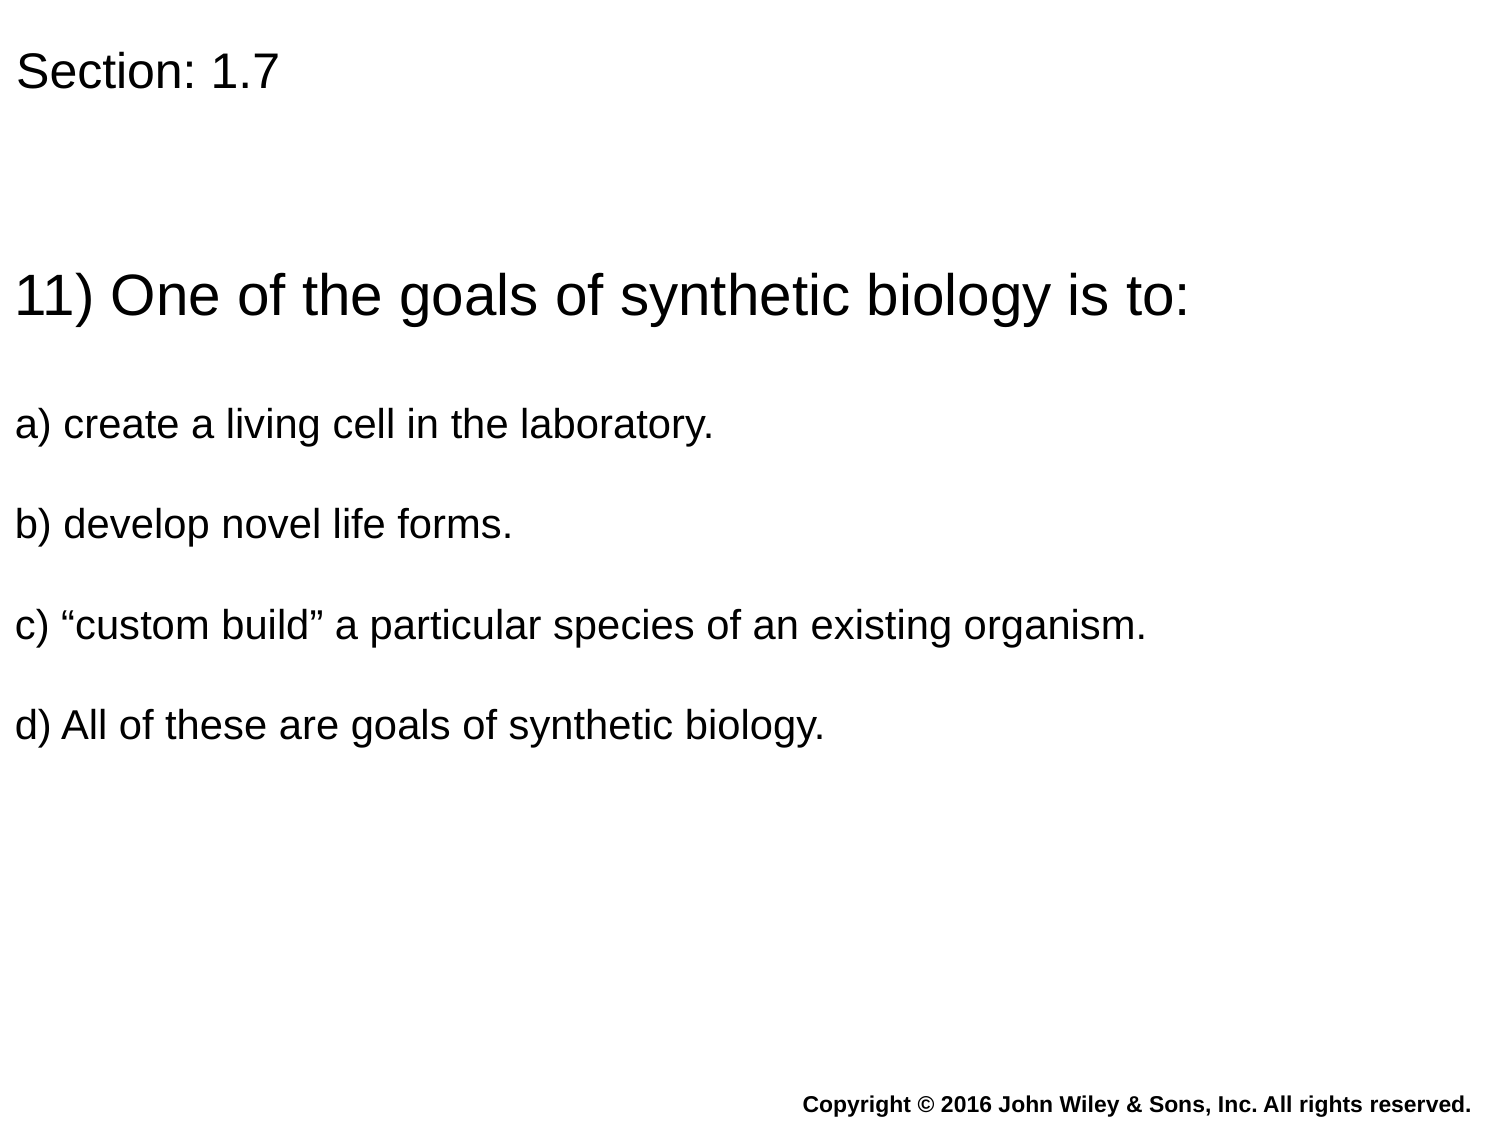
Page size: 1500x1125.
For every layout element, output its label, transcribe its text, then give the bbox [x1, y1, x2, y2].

text_box 11) One of the goals of synthetic biology is to: a) create a living cell in the laboratory. b) develop novel life forms. c) “custom build” a particular species of an existing organism. d) All of these are goals of synthetic biology. [0, 249, 1400, 755]
text_box Section: 1.7 [1, 31, 296, 166]
text_box Copyright © 2016 John Wiley & Sons, Inc. All rights reserved. [512, 1065, 1488, 1125]
